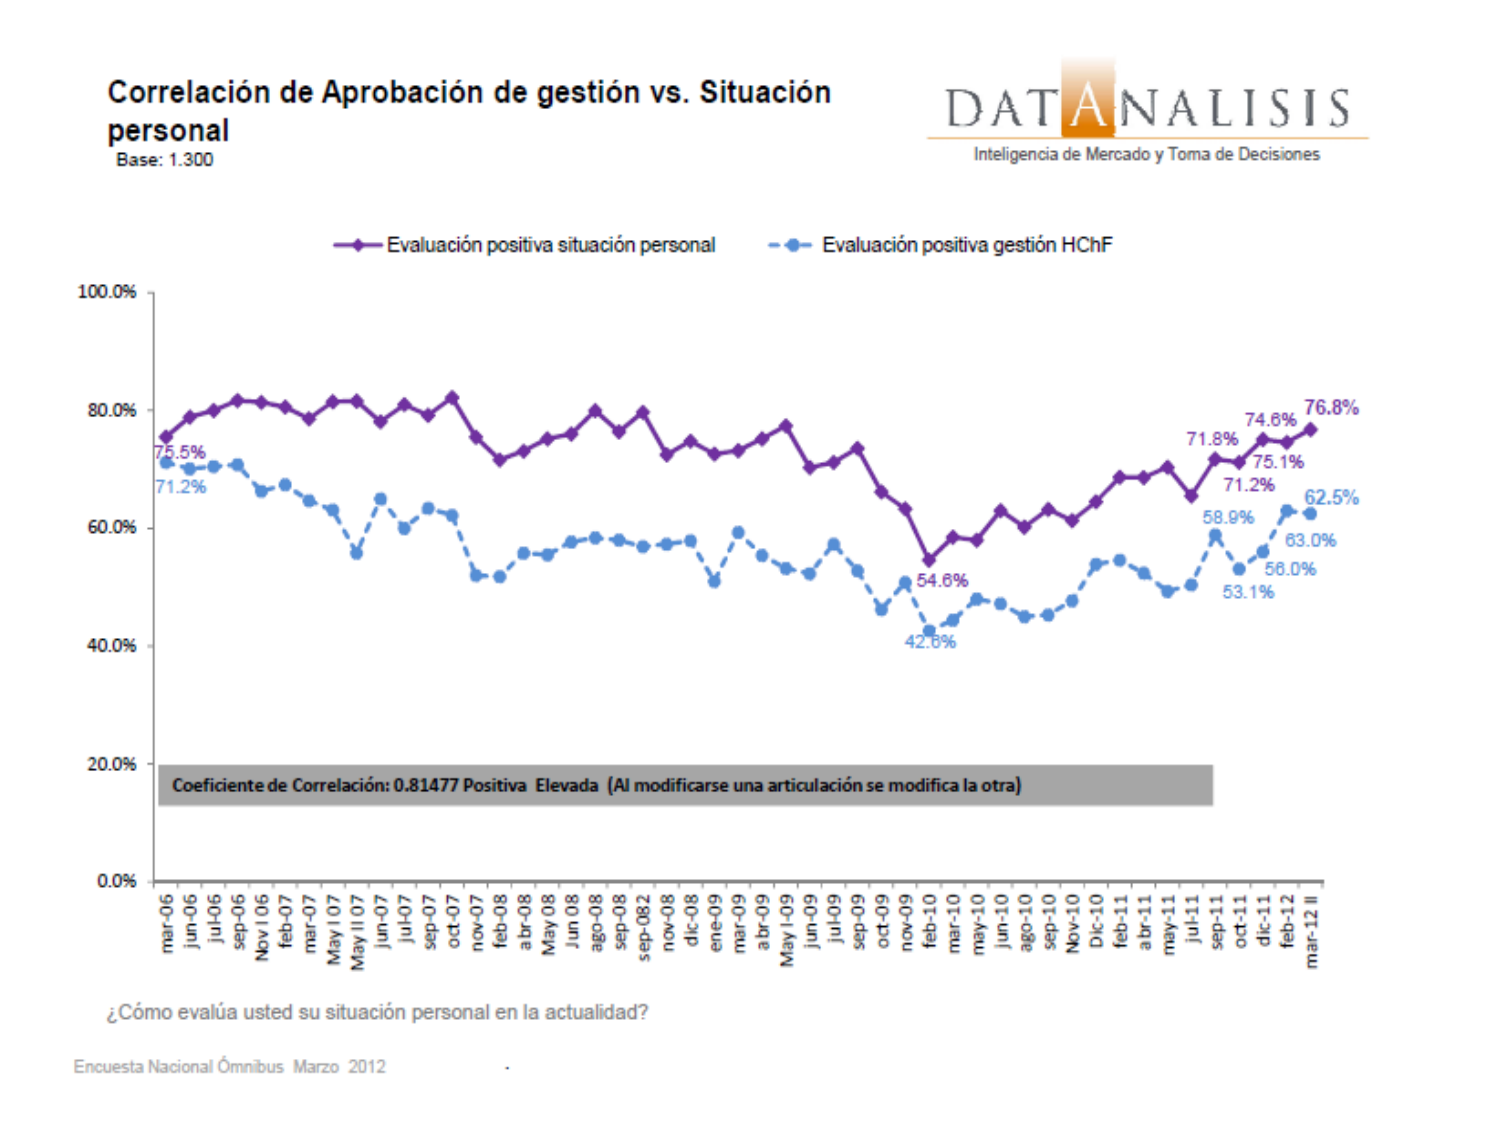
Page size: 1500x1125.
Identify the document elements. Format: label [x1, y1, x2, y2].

picture [30, 42, 1477, 1081]
